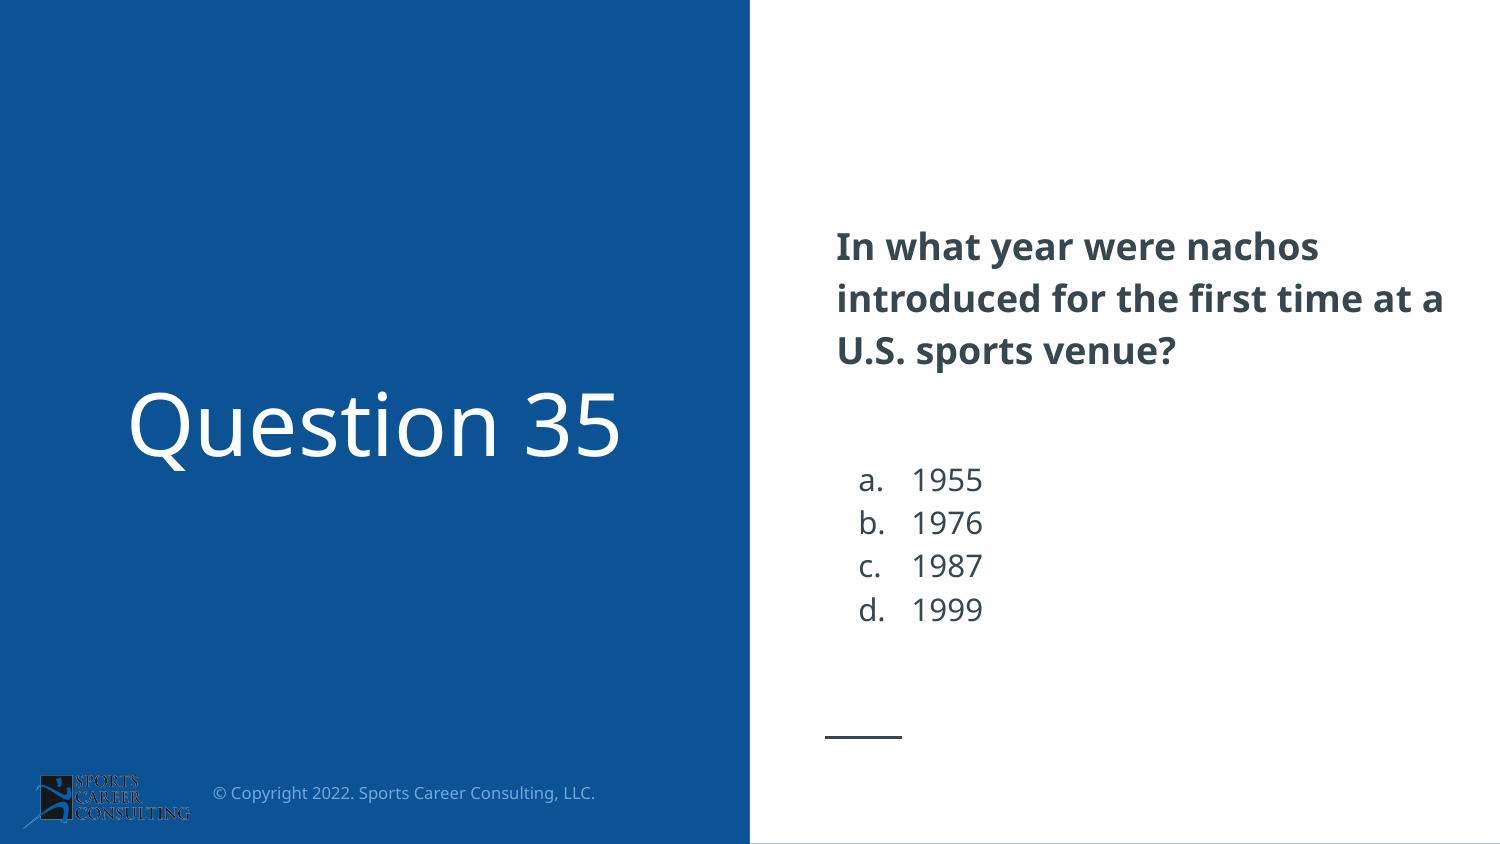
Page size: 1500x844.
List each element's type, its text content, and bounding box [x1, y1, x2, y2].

picture [22, 774, 190, 829]
text_box © Copyright 2022. Sports Career Consulting, LLC. [197, 767, 750, 838]
list In what year were nachos introduced for the first time at a U.S. sports venue? 1955 1976 1987 1999 [821, 118, 1486, 725]
title Question 35 [43, 298, 708, 546]
